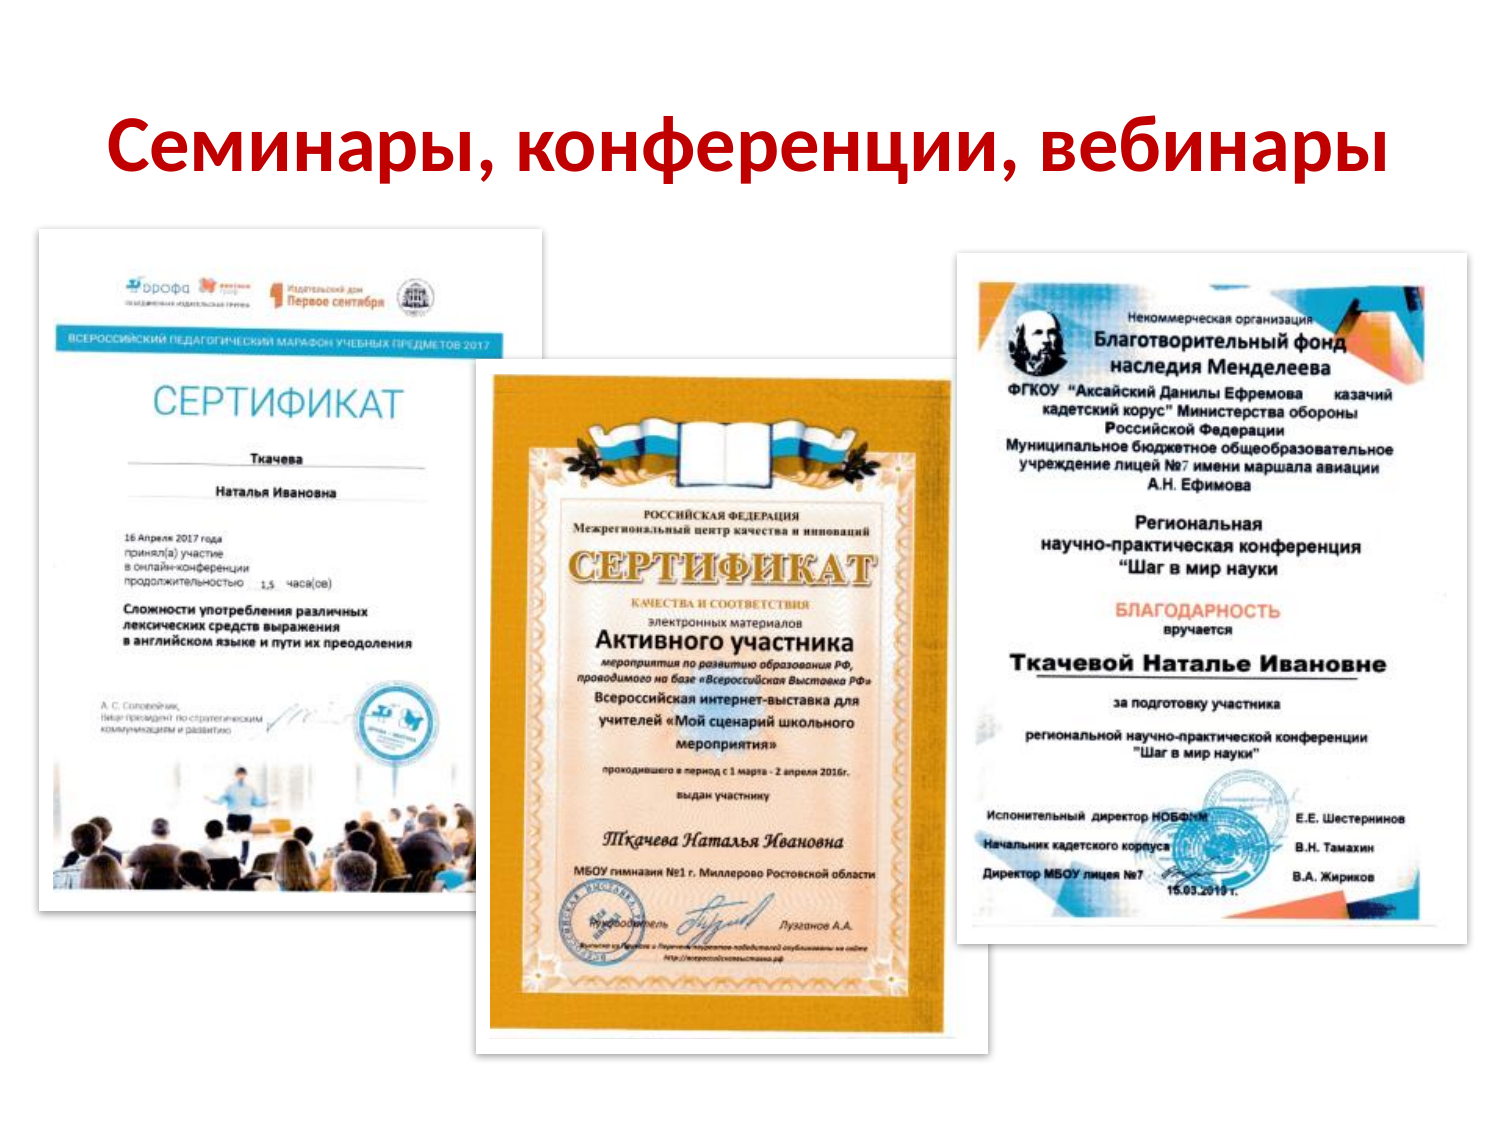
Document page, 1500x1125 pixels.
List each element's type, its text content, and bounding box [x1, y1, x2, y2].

title Семинары, конференции, вебинары [75, 45, 1425, 233]
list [52, 243, 528, 897]
picture [489, 266, 1454, 1040]
